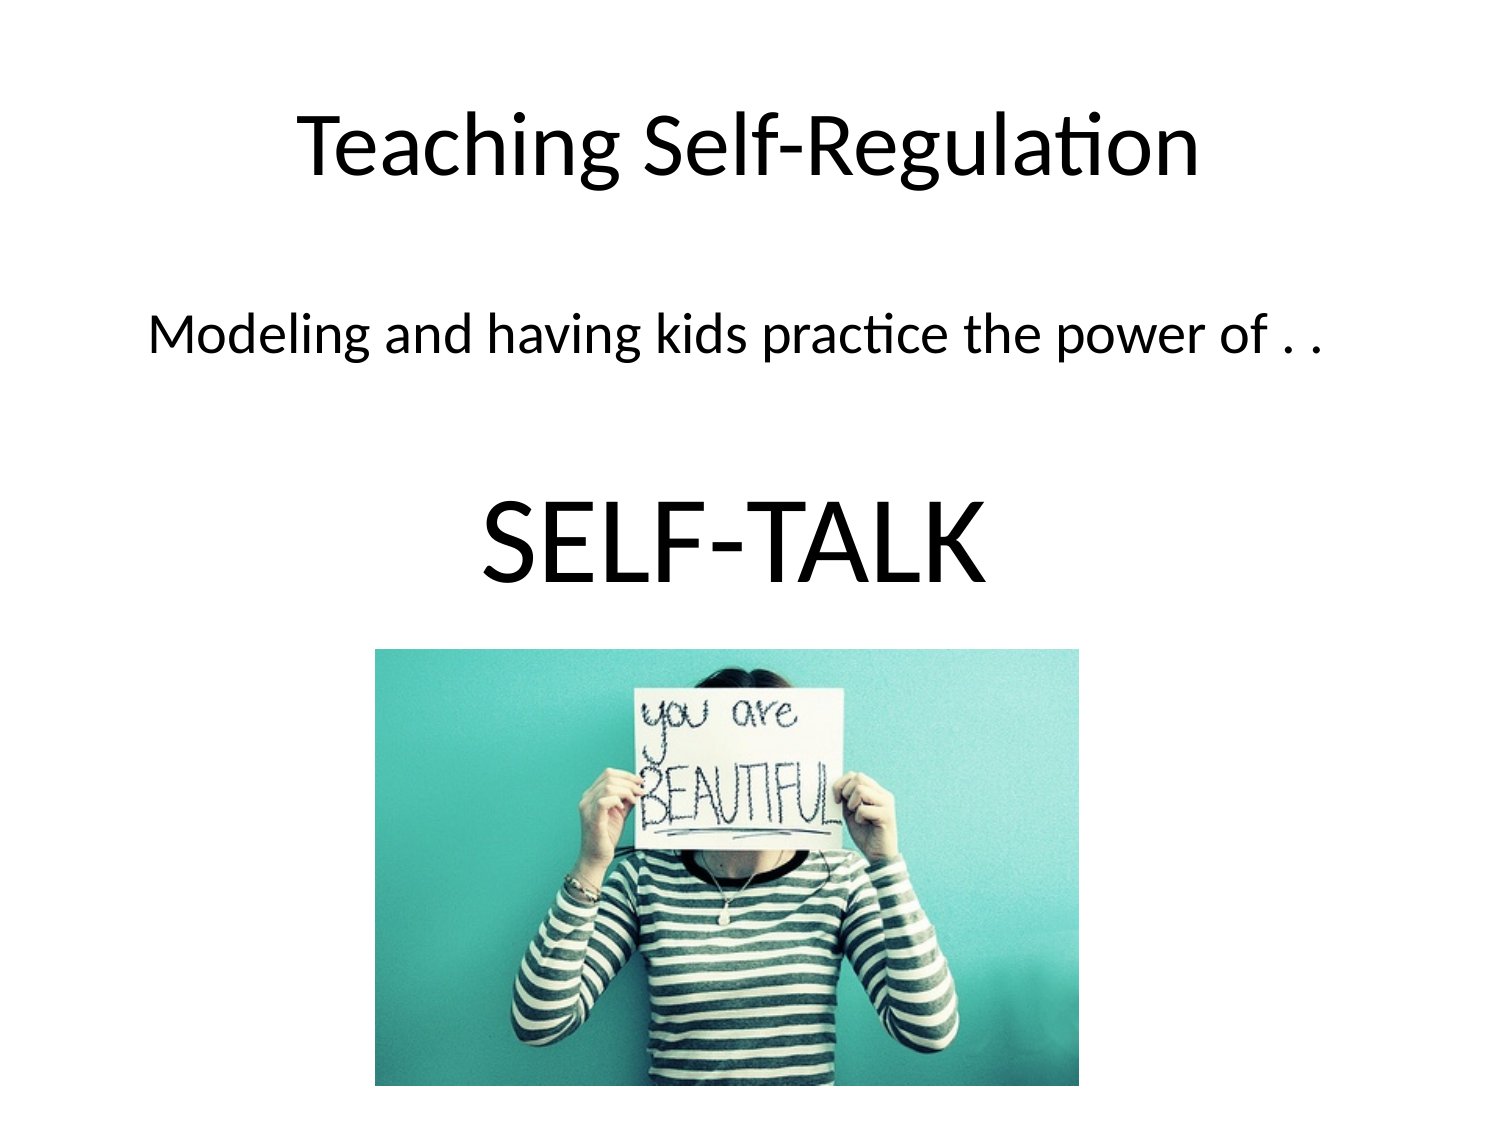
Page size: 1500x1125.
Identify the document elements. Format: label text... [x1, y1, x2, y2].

picture [374, 649, 1079, 1087]
text_box SELF-TALK [465, 449, 1003, 615]
text_box Modeling and having kids practice the power of . . [132, 287, 1354, 373]
title Teaching Self-Regulation [75, 45, 1425, 233]
